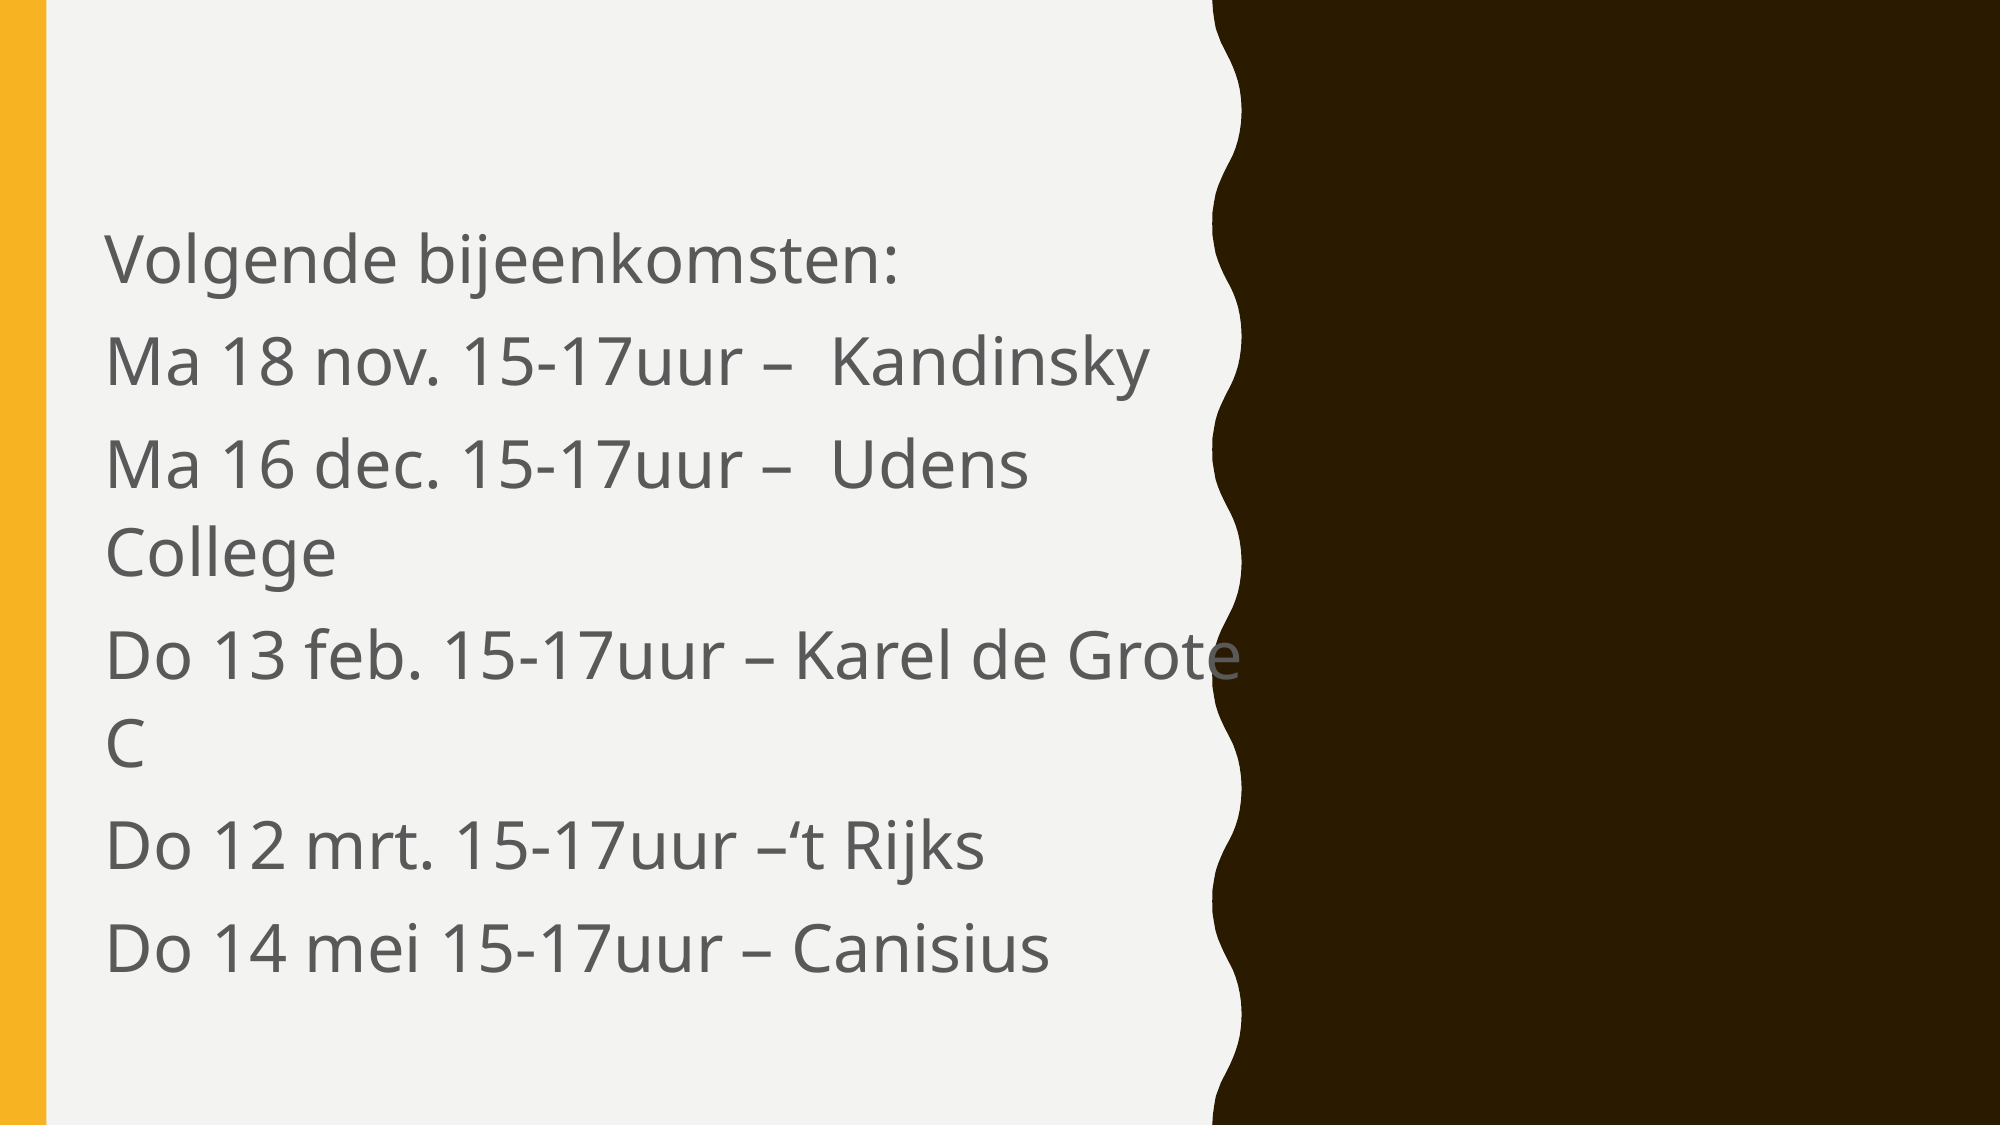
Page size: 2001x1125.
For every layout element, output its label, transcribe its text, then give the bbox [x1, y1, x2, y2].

list Volgende bijeenkomsten: Ma 18 nov. 15-17uur – Kandinsky Ma 16 dec. 15-17uur – Udens College Do 13 feb. 15-17uur – Karel de Grote C Do 12 mrt. 15-17uur –‘t Rijks Do 14 mei 15-17uur – Canisius [89, 200, 1266, 1019]
